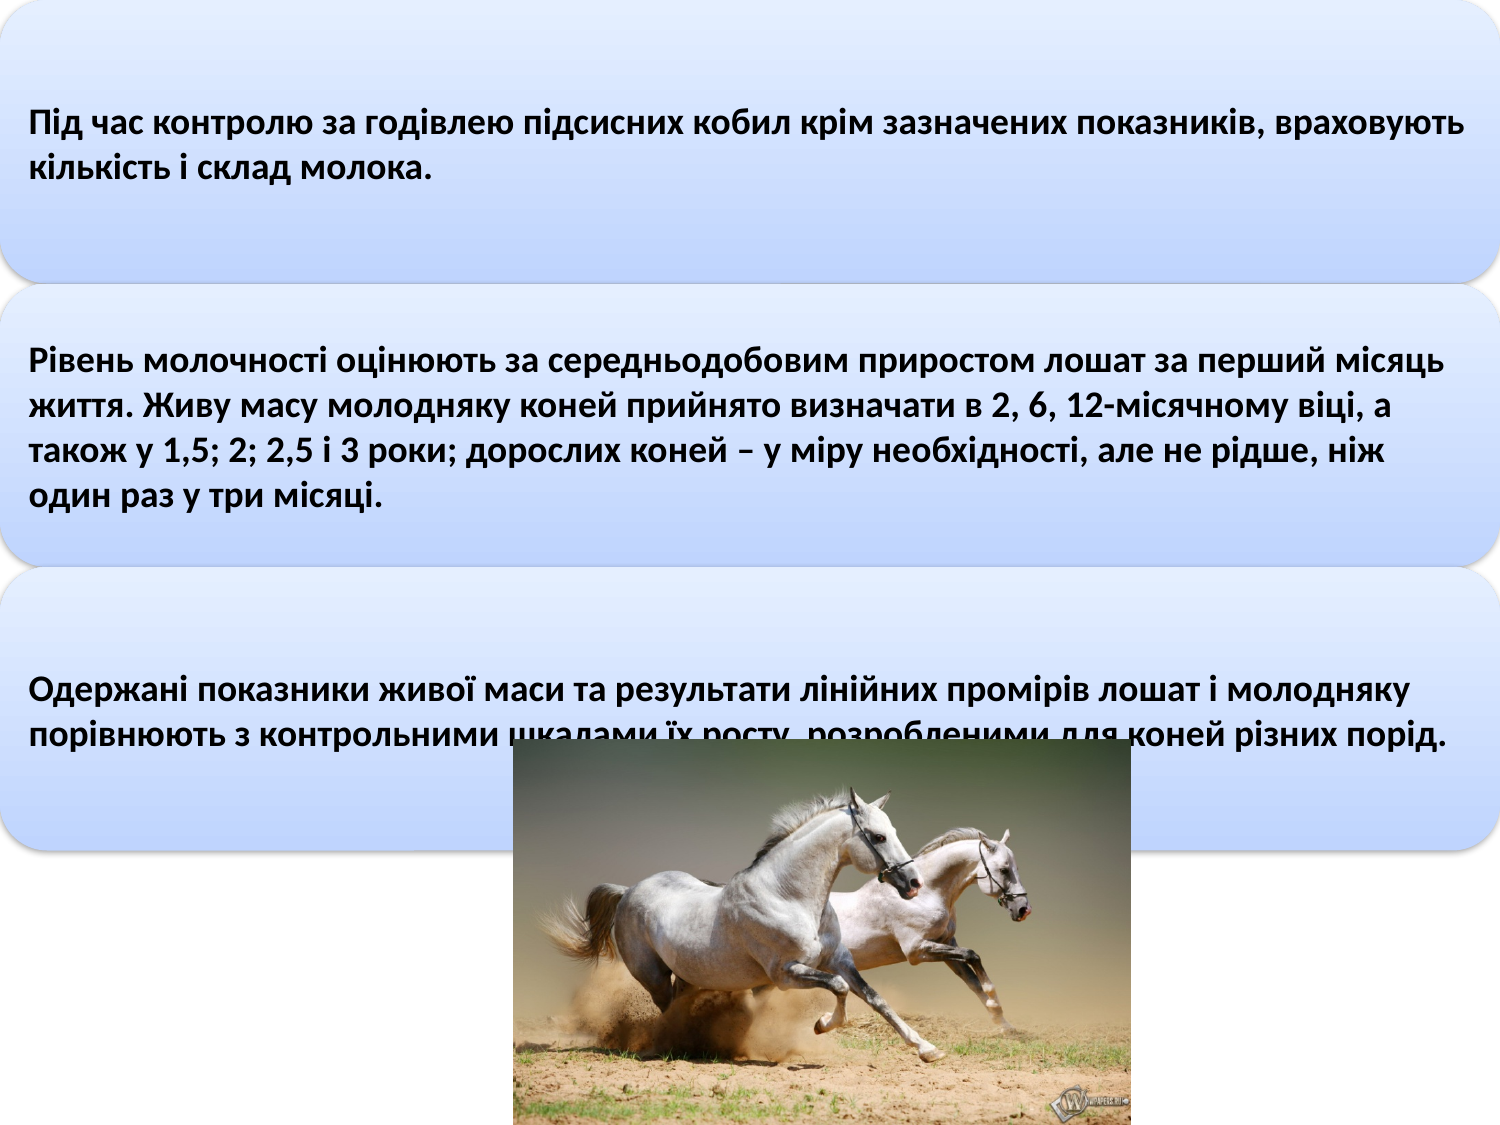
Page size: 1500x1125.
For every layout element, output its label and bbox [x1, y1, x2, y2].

picture [513, 739, 1131, 1125]
text_box [0, 0, 1500, 851]
